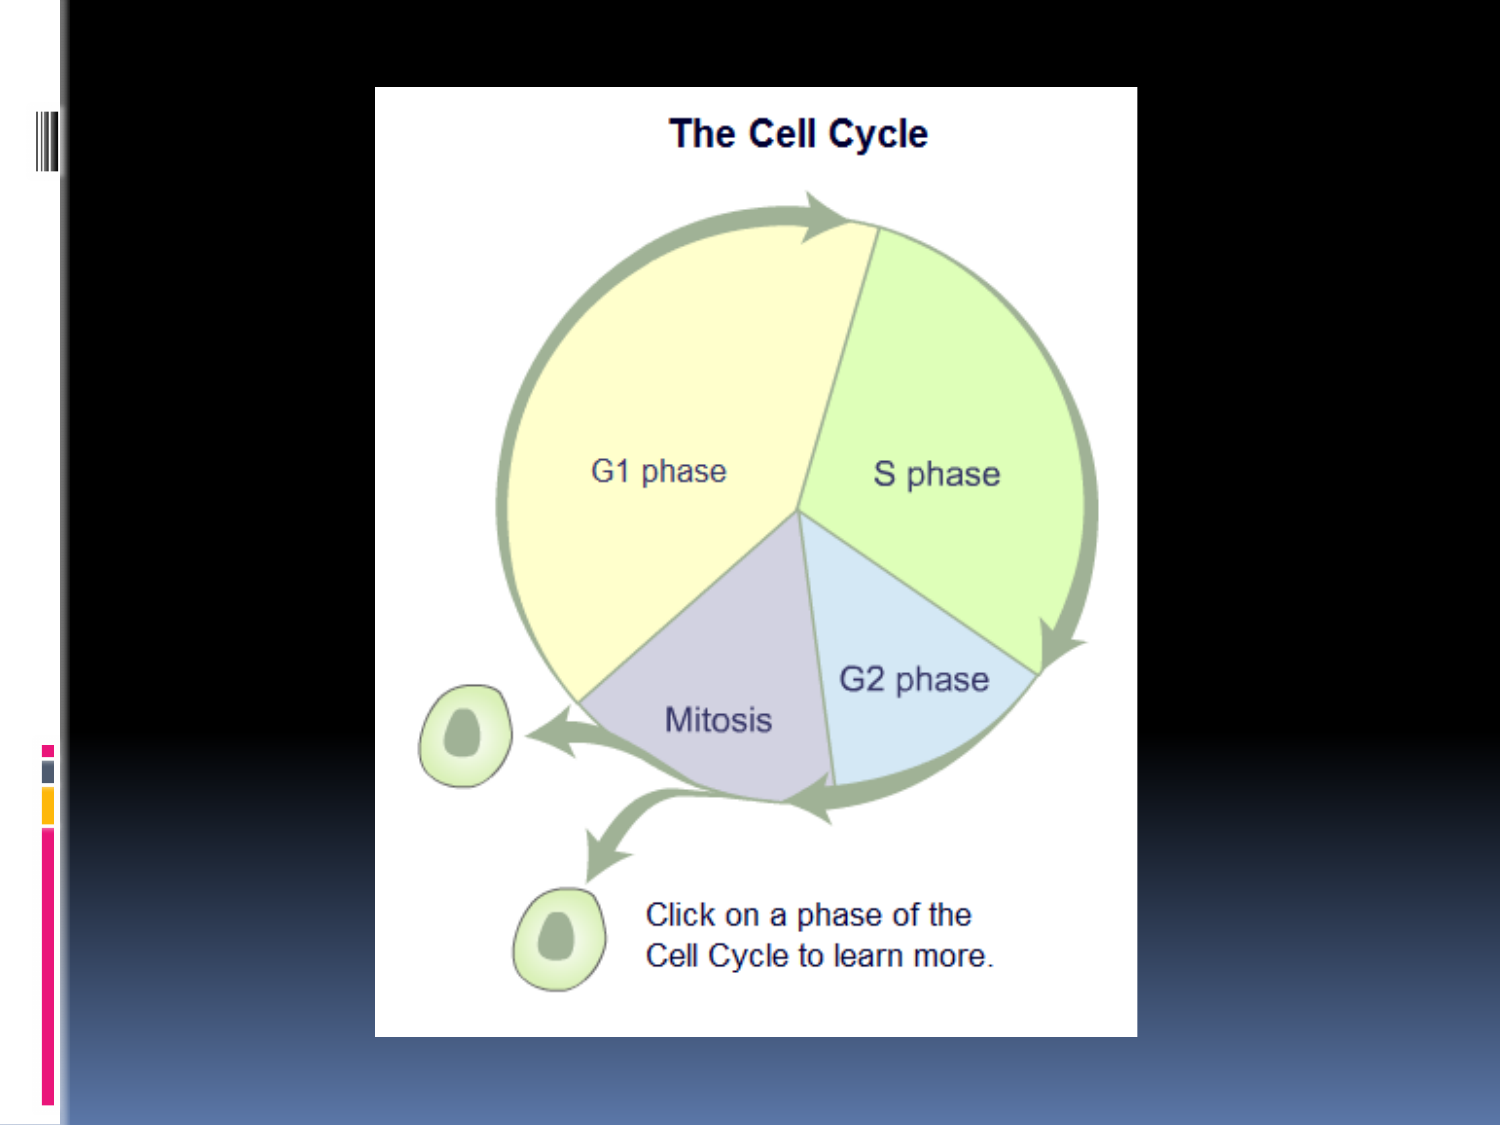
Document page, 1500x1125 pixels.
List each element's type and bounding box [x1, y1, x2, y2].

picture [374, 87, 1138, 1038]
